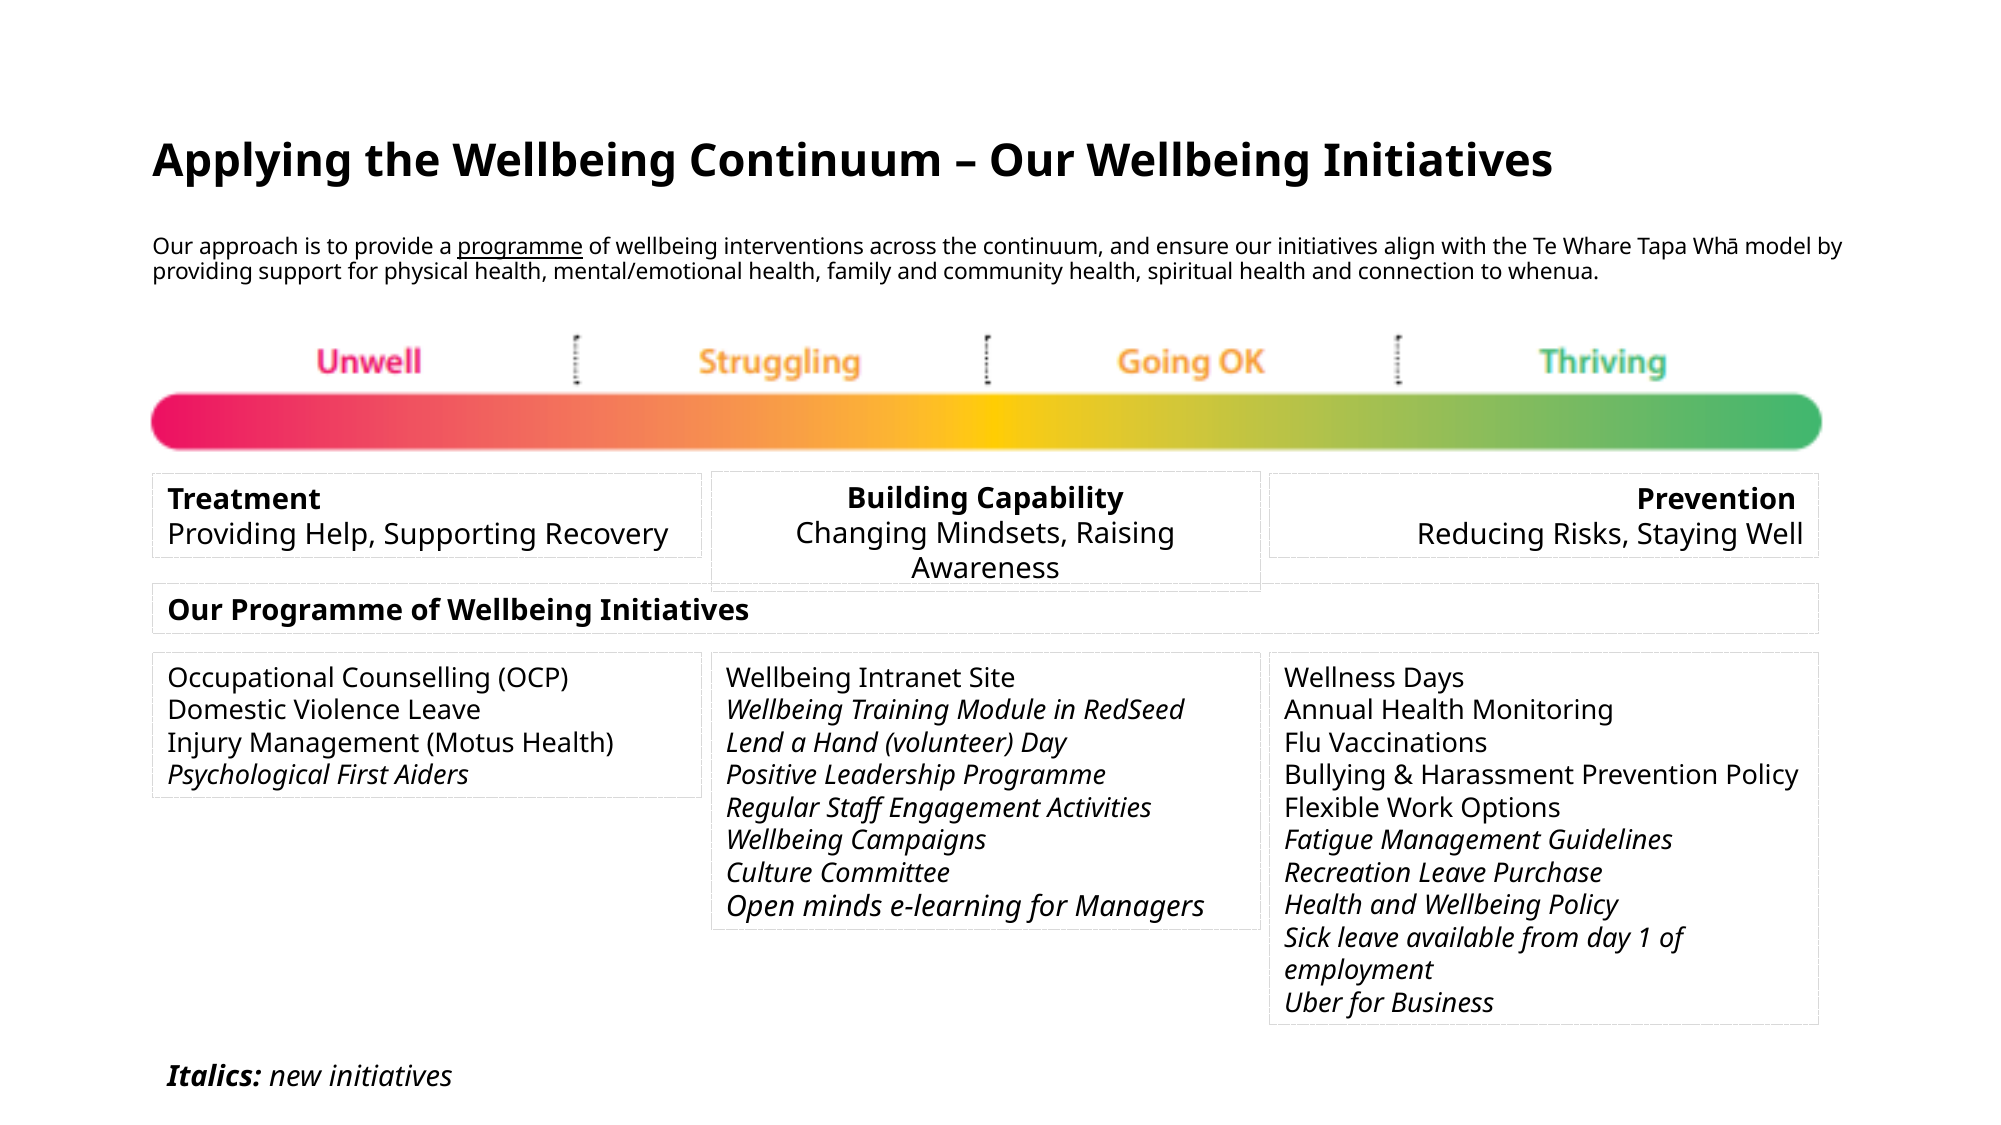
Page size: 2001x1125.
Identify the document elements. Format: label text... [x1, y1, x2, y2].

text_box Occupational Counselling (OCP) Domestic Violence Leave Injury Management (Motus Health) Psychological First Aiders [152, 652, 702, 798]
text_box Treatment Providing Help, Supporting Recovery [152, 489, 702, 558]
text_box Wellbeing Intranet Site Wellbeing Training Module in RedSeed Lend a Hand (volunteer) Day Positive Leadership Programme Regular Staff Engagement Activities Wellbeing Campaigns Culture Committee Open minds e-learning for Managers [711, 652, 1261, 930]
title Applying the Wellbeing Continuum – Our Wellbeing Initiatives Our approach is to provide a programme of wellbeing interventions across the continuum, and ensure our initiatives align with the Te Whare Tapa Whā model by providing support for physical health, mental/emotional health, family and community health, spiritual health and connection to whenua. [137, 129, 1863, 306]
text_box Building Capability Changing Mindsets, Raising Awareness [711, 489, 1261, 583]
picture [104, 306, 1879, 489]
text_box Italics: new initiatives [152, 1050, 529, 1100]
text_box Our Programme of Wellbeing Initiatives [152, 583, 1819, 634]
text_box Wellness Days Annual Health Monitoring Flu Vaccinations Bullying & Harassment Prevention Policy Flexible Work Options Fatigue Management Guidelines Recreation Leave Purchase Health and Wellbeing Policy Sick leave available from day 1 of employment Uber for Business [1269, 652, 1819, 1025]
text_box Prevention Reducing Risks, Staying Well [1269, 489, 1819, 558]
